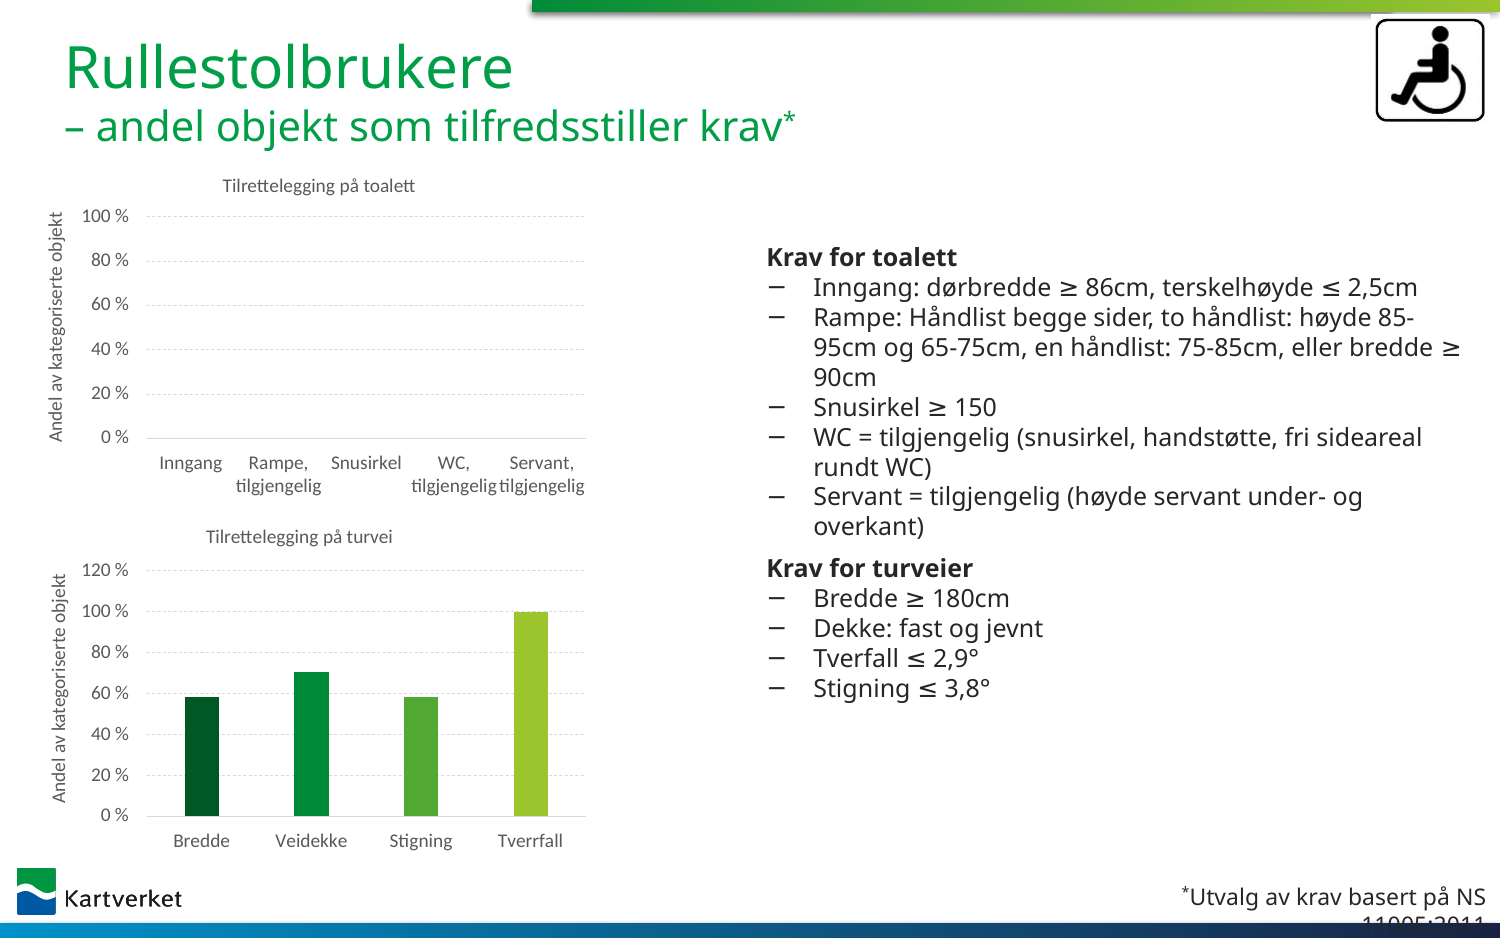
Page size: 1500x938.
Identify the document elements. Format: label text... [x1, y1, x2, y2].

text_box Krav for toalett Inngang: dørbredde ≥ 86cm, terskelhøyde ≤ 2,5cm Rampe: Håndlist begge sider, to håndlist: høyde 85-95cm og 65-75cm, en håndlist: 75-85cm, eller bredde ≥ 90cm Snusirkel ≥ 150 WC = tilgjengelig (snusirkel, handstøtte, fri sideareal rundt WC) Servant = tilgjengelig (høyde servant under- og overkant) [751, 234, 1483, 545]
picture [41, 520, 597, 859]
picture [41, 166, 598, 505]
text_box Krav for turveier Bredde ≥ 180cm Dekke: fast og jevnt Tverfall ≤ 2,9° Stigning ≤ 3,8° [751, 545, 1483, 710]
picture [1371, 13, 1491, 127]
text_box *Utvalg av krav basert på NS 11005:2011 [1068, 873, 1500, 938]
text_box Rullestolbrukere – andel objekt som tilfredsstiller krav* [49, 14, 1431, 158]
